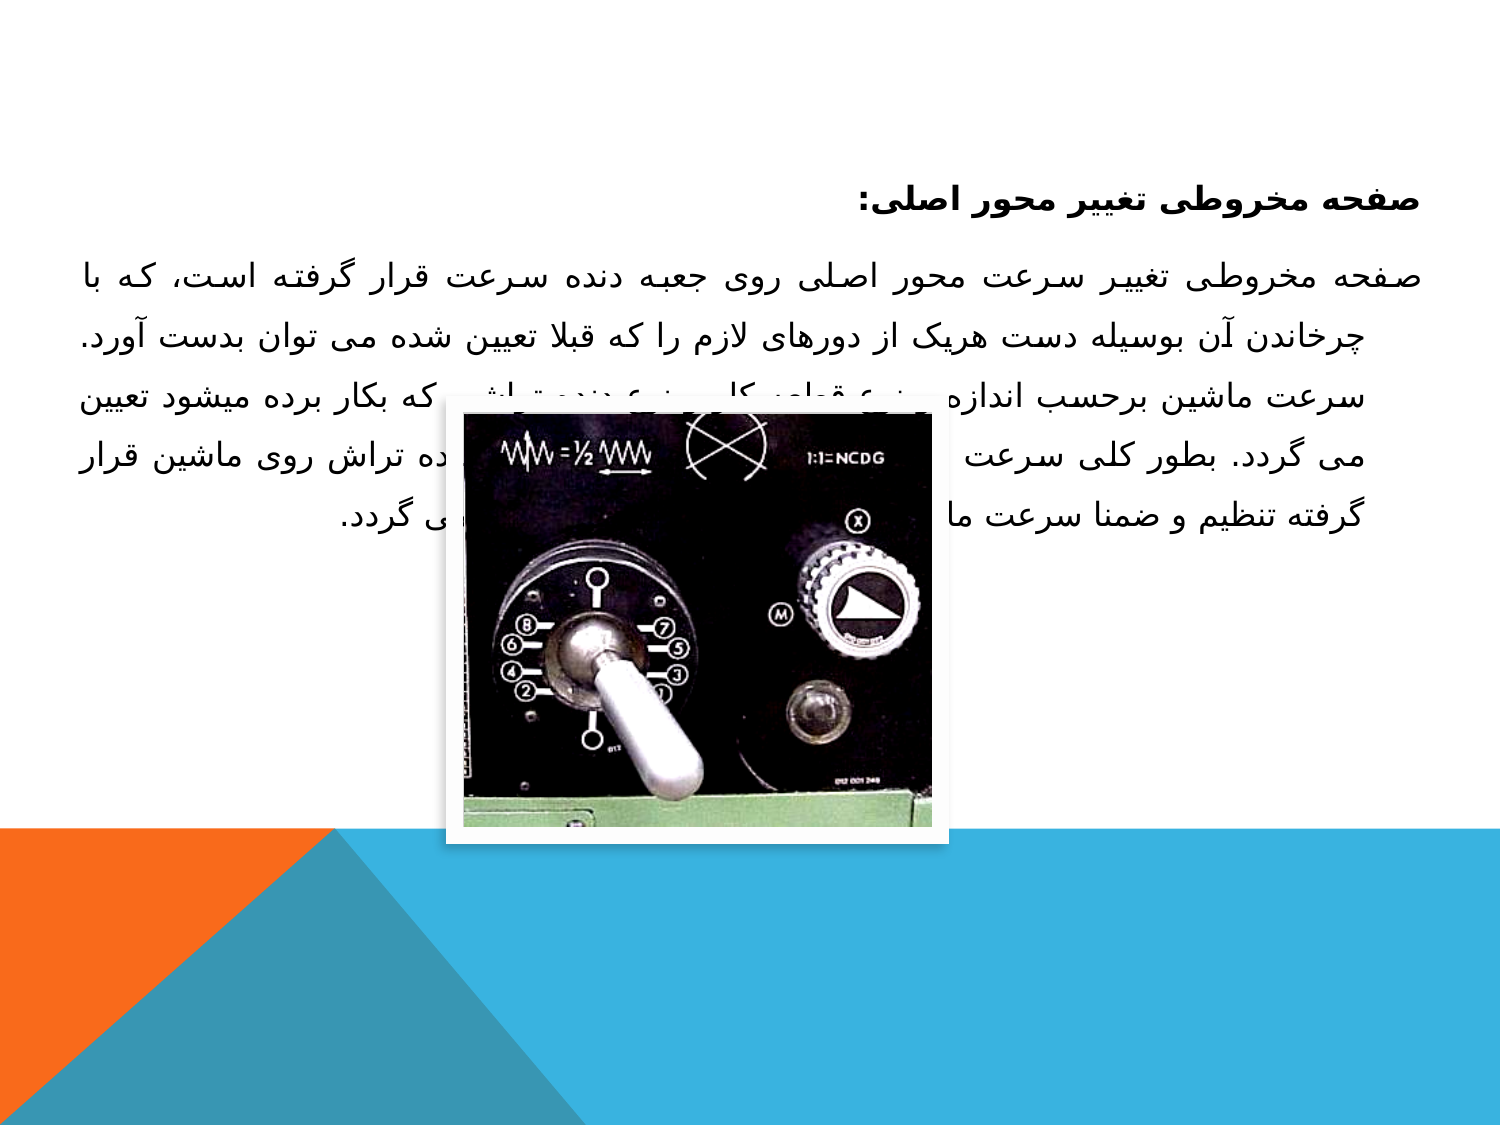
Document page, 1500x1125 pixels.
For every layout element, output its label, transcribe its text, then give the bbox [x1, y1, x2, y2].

list صفحه مخروطی تغییر محور اصلی: صفحه مخروطی تغییر سرعت محور اصلی روی جعبه دنده سرعت قرار گرفته است، که با چرخاندن آن بوسیله دست هریک از دورهای لازم را که قبلا تعیین شده می توان بدست آورد. سرعت ماشین برحسب اندازه و نوع قطعه کار و نوع دنده تراشی که بکار برده میشود تعیین می گردد. بطور کلی سرعت ماشین بعد از اینکه قطعه کار و دنده تراش روی ماشین قرار گرفته تنظیم و ضمنا سرعت ماشین برحسب دور در دقیقه منظور می گردد. [62, 149, 1438, 800]
picture [462, 412, 933, 828]
